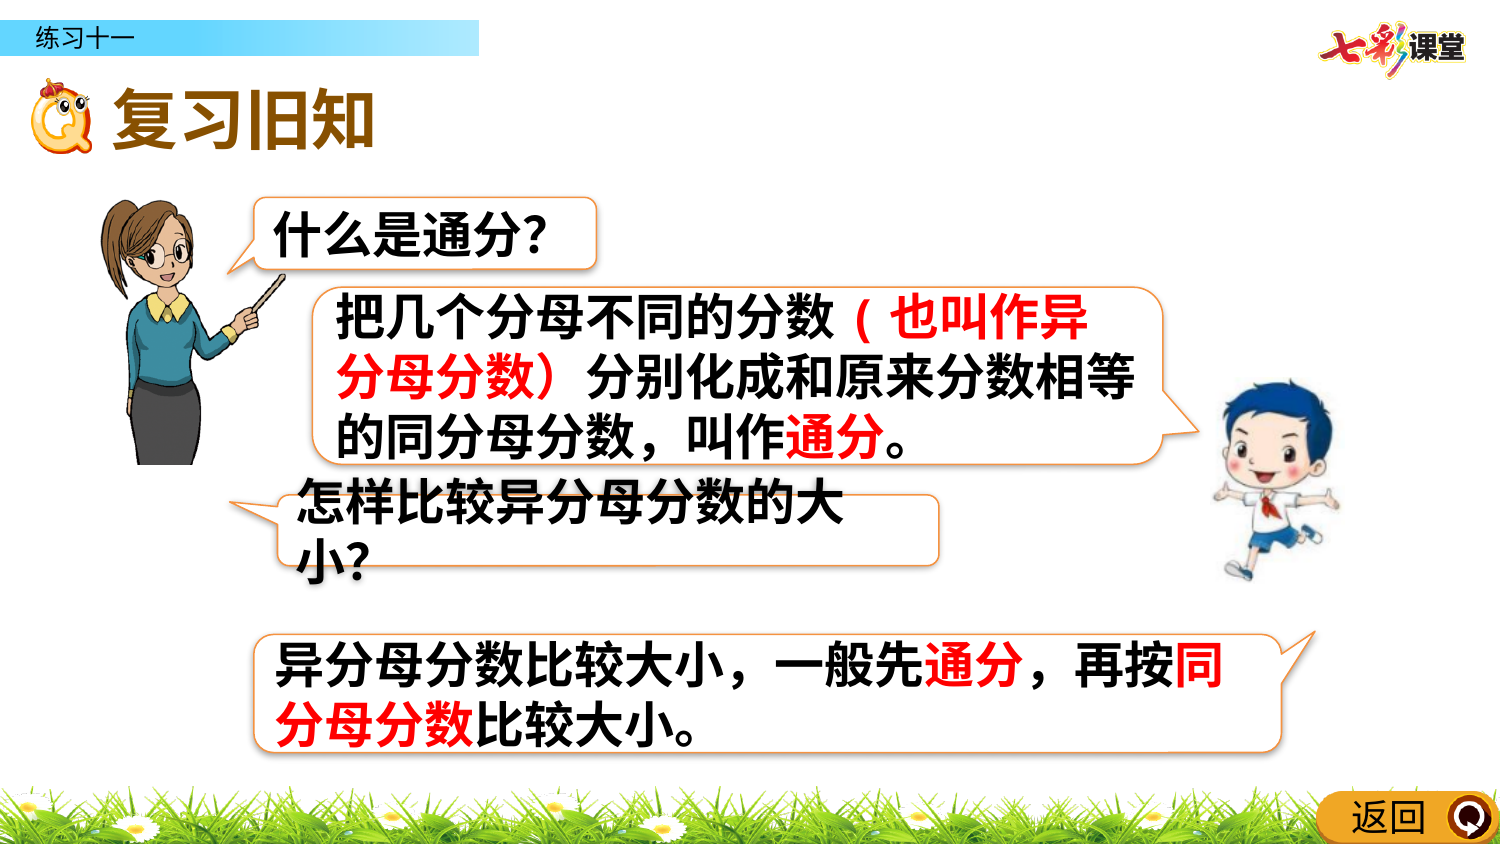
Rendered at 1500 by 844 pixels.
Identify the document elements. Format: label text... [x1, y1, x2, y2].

picture [100, 199, 286, 465]
text_box 什么是通分？ [262, 196, 598, 271]
picture [1316, 20, 1468, 80]
text_box 怎样比较异分母分数的大小？ [228, 494, 940, 567]
text_box 把几个分母不同的分数(也叫作异分母分数）分别化成和原来分数相等的同分母分数，叫作通分。 [311, 286, 1200, 466]
picture [31, 78, 92, 154]
picture [1210, 377, 1346, 584]
text_box 复习旧知 [100, 72, 404, 164]
picture [0, 786, 1500, 844]
text_box 异分母分数比较大小，一般先通分，再按同分母分数比较大小。 [253, 630, 1316, 754]
